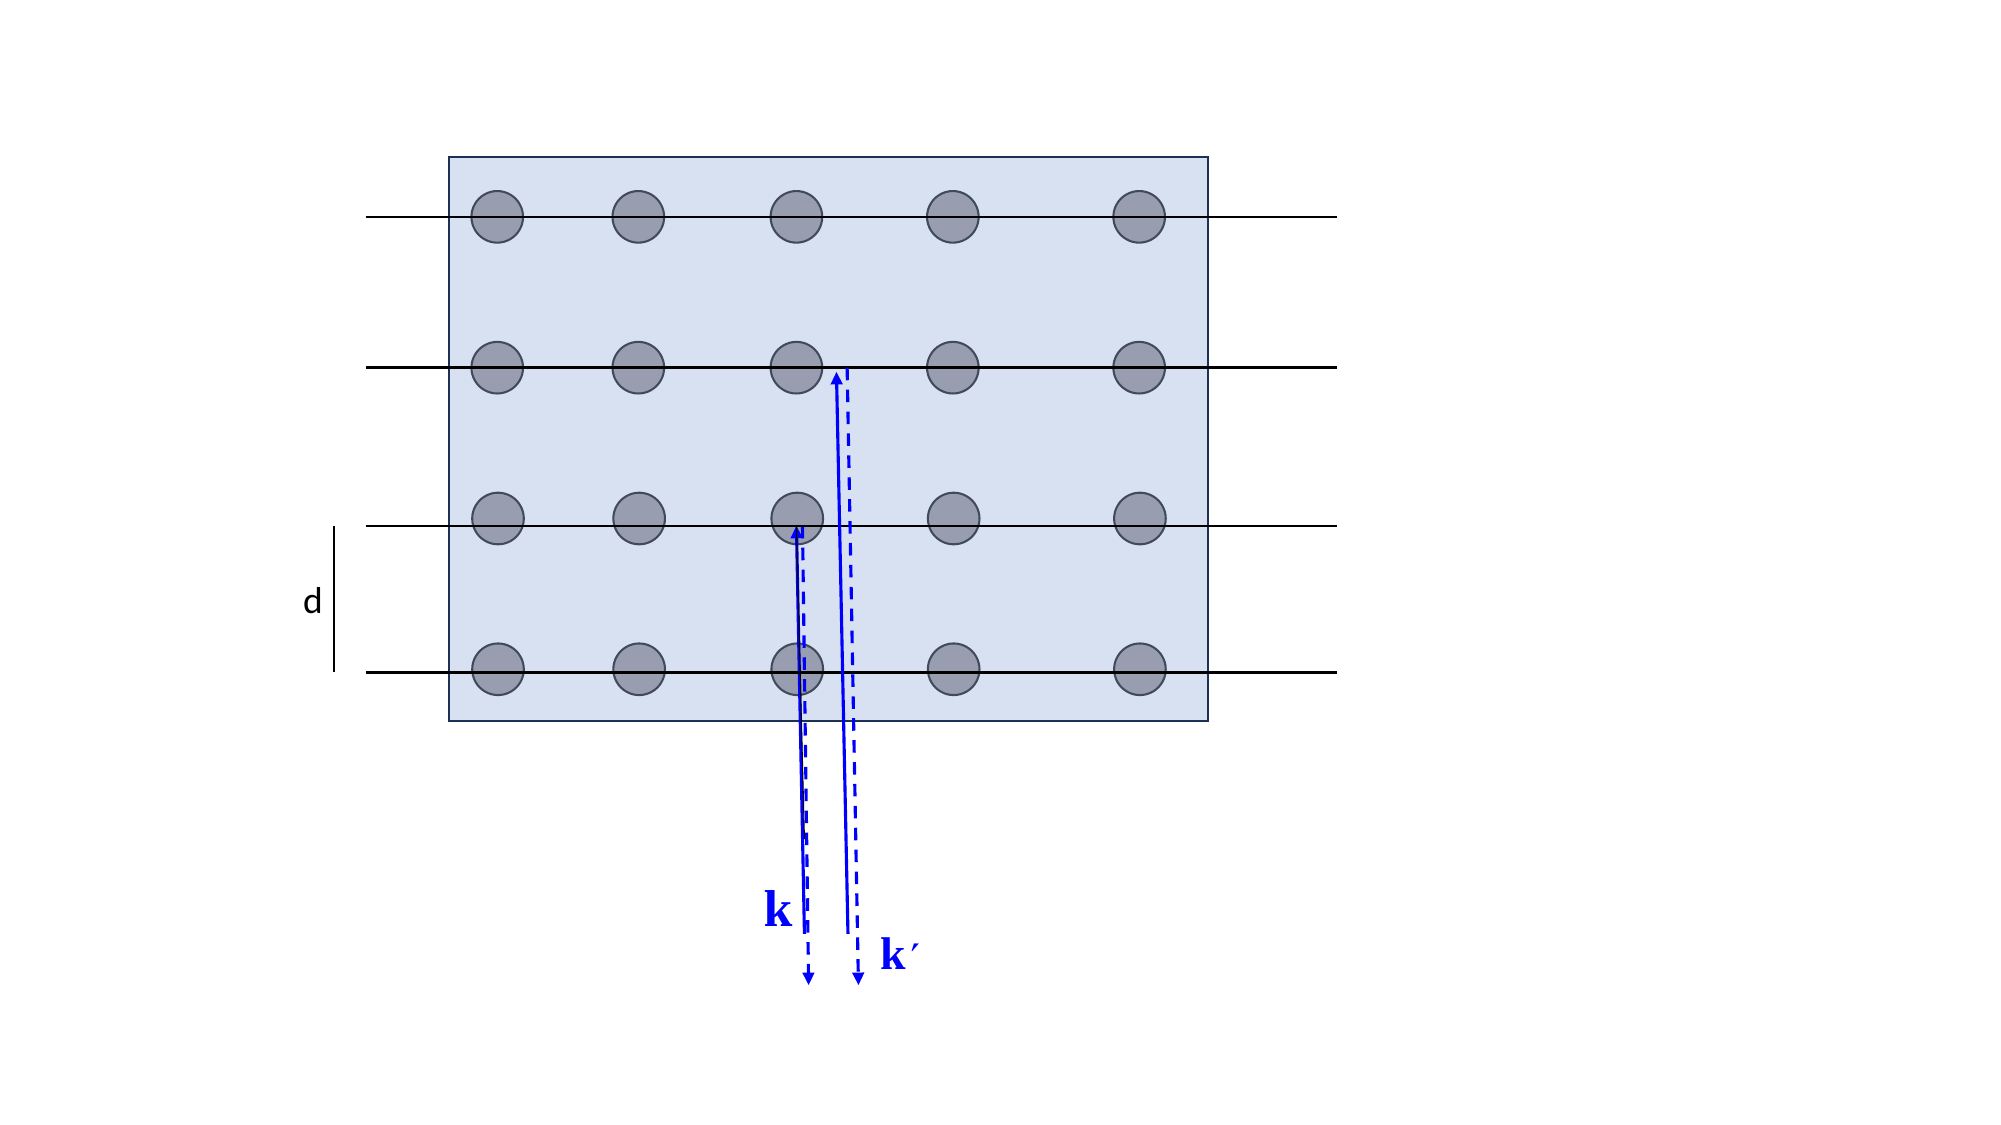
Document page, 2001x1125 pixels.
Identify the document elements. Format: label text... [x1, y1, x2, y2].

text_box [802, 673, 809, 985]
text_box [796, 840, 802, 881]
text_box [809, 527, 836, 671]
text_box [448, 369, 845, 525]
text_box [859, 674, 1209, 722]
text_box [448, 527, 796, 671]
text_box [836, 371, 848, 934]
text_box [878, 933, 920, 974]
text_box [847, 367, 859, 985]
text_box [448, 218, 1209, 366]
text_box [448, 156, 1209, 216]
text_box [859, 527, 1209, 671]
text_box [859, 369, 1209, 525]
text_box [805, 526, 809, 672]
text_box d [288, 568, 333, 629]
text_box [448, 674, 796, 722]
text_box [758, 881, 804, 934]
text_box [809, 674, 836, 722]
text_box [796, 526, 805, 840]
